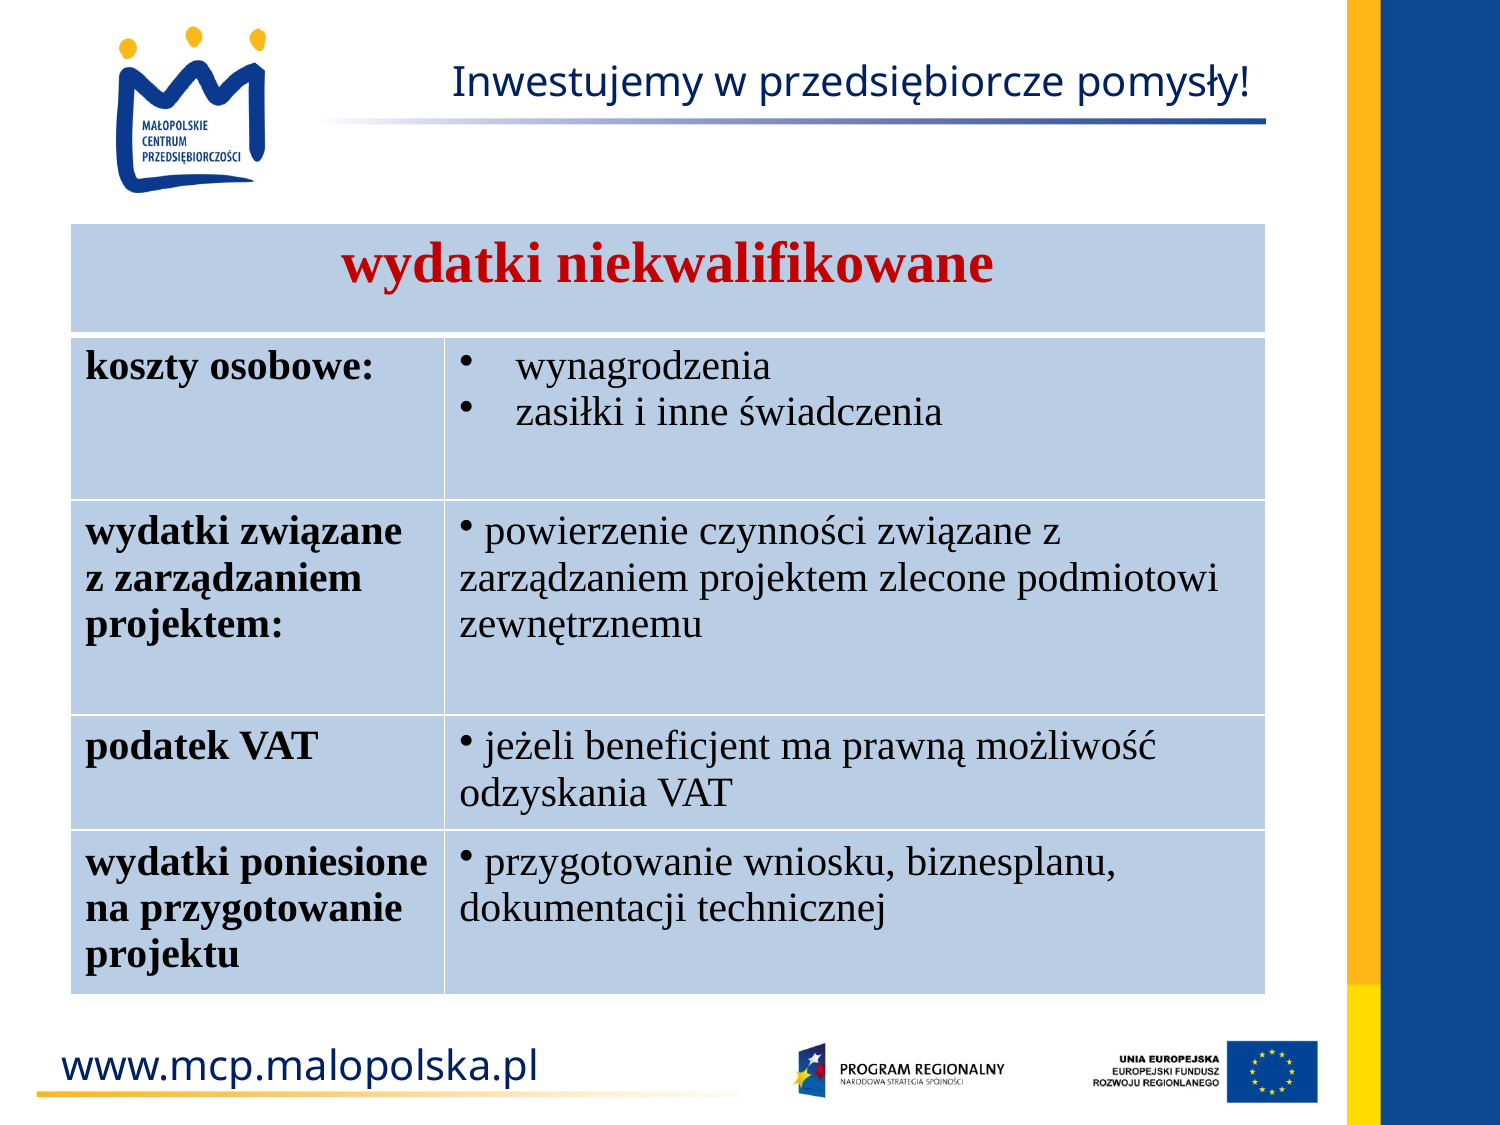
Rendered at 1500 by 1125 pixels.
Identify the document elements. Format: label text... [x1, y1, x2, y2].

table_cell jeżeli beneficjent ma prawną możliwość odzyskania VAT [445, 716, 1265, 829]
table_header wydatki niekwalifikowane [71, 224, 1265, 332]
picture [1077, 1034, 1325, 1108]
text_box www.mcp.malopolska.pl [46, 1031, 758, 1097]
table_cell wydatki związane z zarządzaniem projektem: [71, 501, 444, 714]
picture [34, 1089, 739, 1099]
table_cell wynagrodzenia zasiłki i inne świadczenia [445, 338, 1265, 499]
table_cell podatek VAT [71, 716, 444, 829]
table_cell powierzenie czynności związane z zarządzaniem projektem zlecone podmiotowi zewnętrznemu [445, 501, 1265, 714]
picture [763, 1015, 1032, 1125]
table_cell koszty osobowe: [71, 338, 444, 499]
text_box Inwestujemy w przedsiębiorcze pomysły! [304, 46, 1266, 105]
picture [105, 23, 1266, 197]
table_cell przygotowanie wniosku, biznesplanu, dokumentacji technicznej [445, 831, 1265, 994]
table_cell wydatki poniesione na przygotowanie projektu [71, 831, 444, 994]
picture [1347, 0, 1500, 1125]
